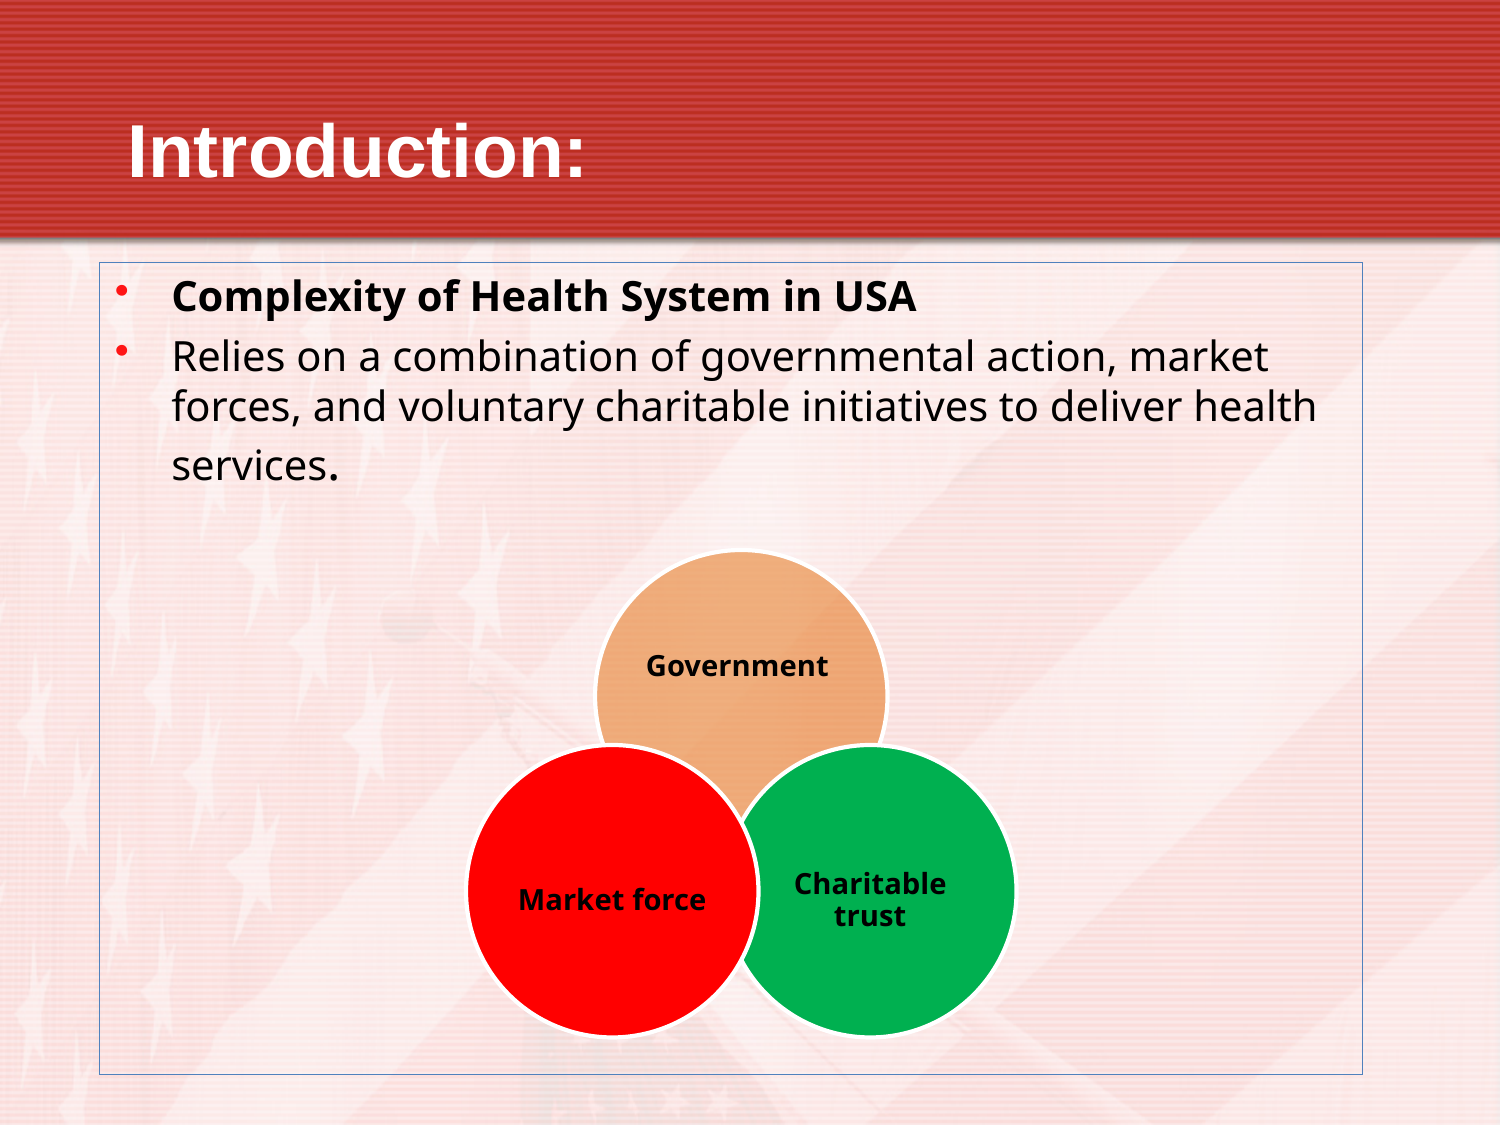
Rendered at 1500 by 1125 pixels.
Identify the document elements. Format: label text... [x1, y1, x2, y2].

picture [0, 0, 1500, 1125]
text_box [199, 549, 1263, 1038]
title Introduction: [112, 75, 1313, 200]
list Complexity of Health System in USA Relies on a combination of governmental action, market forces, and voluntary charitable initiatives to deliver health services. [99, 262, 1363, 1075]
